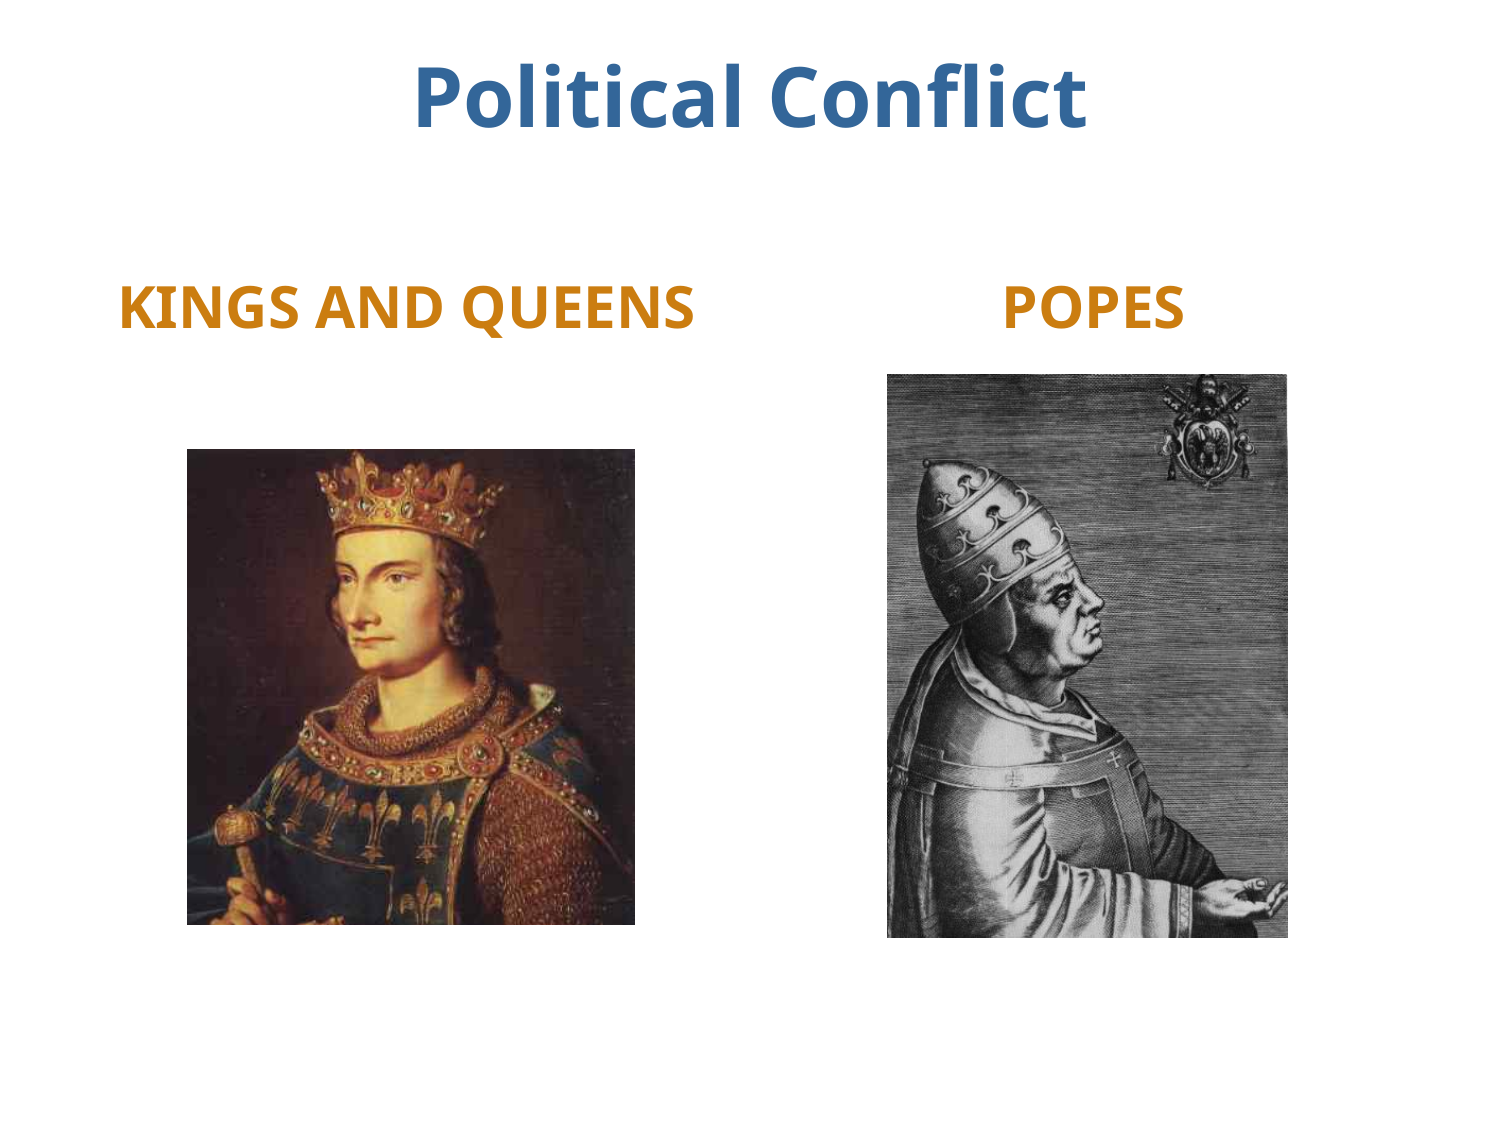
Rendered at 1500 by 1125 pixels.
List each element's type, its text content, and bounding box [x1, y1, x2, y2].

picture [887, 374, 1289, 938]
list POPES [762, 262, 1425, 1005]
title Political Conflict [75, 50, 1425, 238]
picture [187, 449, 635, 926]
list KINGS AND QUEENS [75, 262, 738, 1005]
